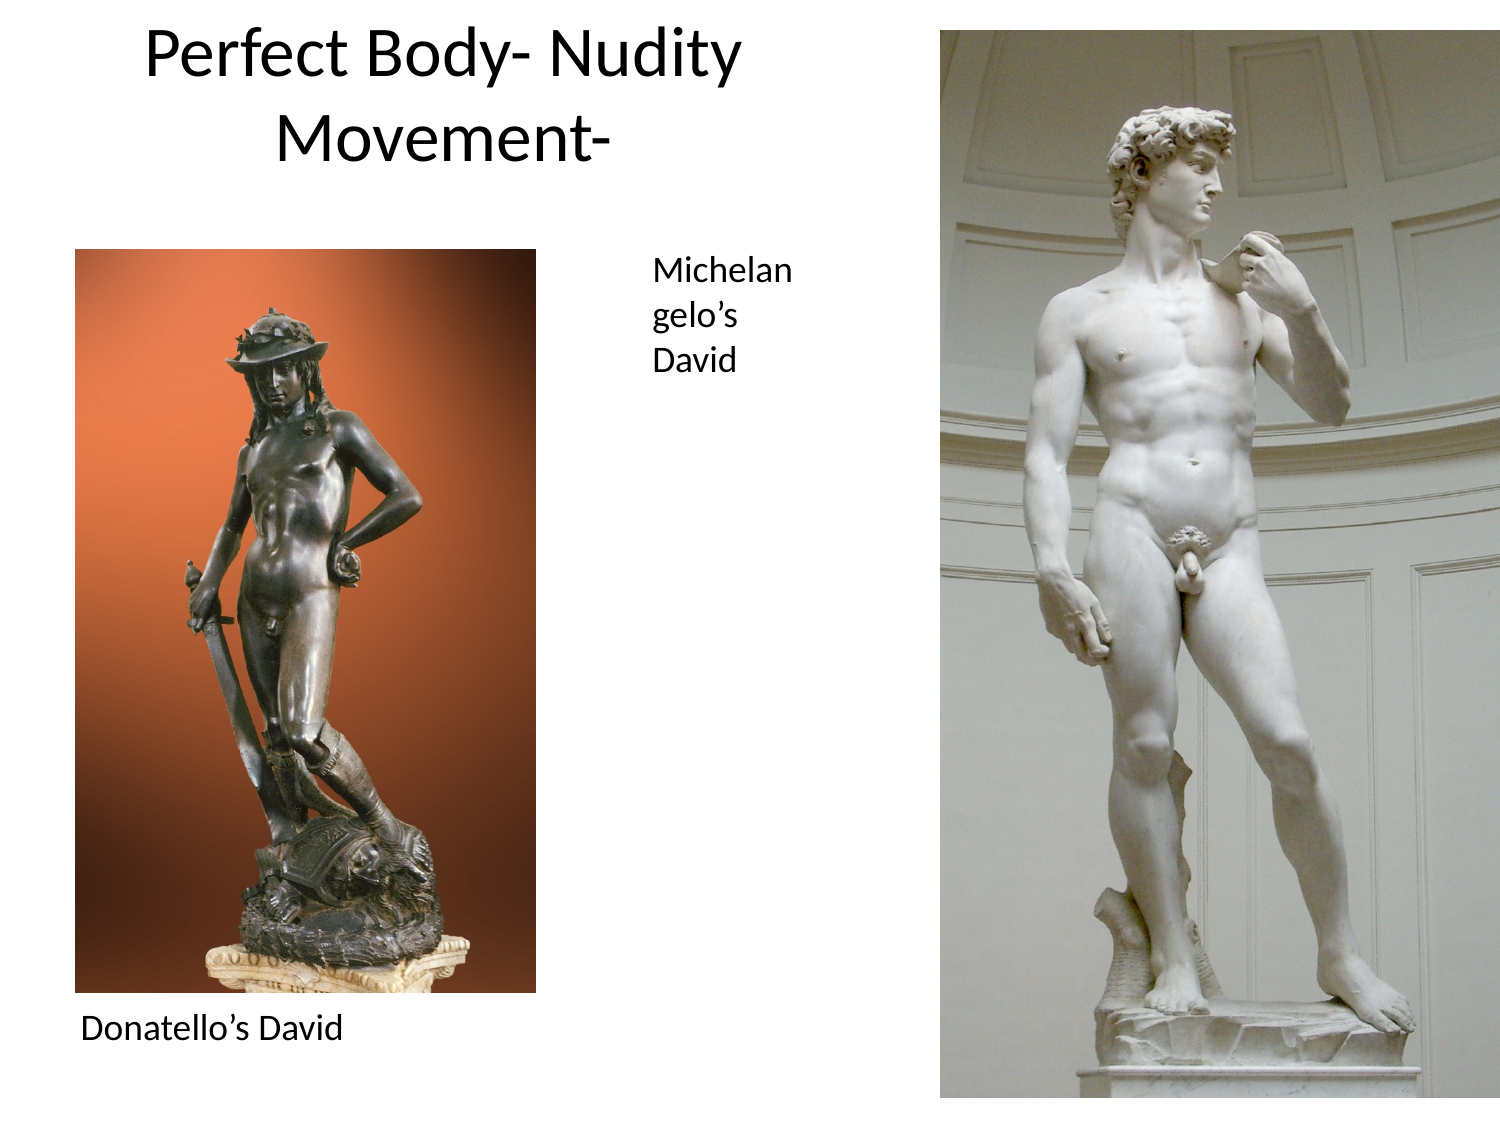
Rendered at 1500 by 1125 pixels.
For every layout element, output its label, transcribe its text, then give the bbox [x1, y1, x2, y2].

title Perfect Body- Nudity Movement- [0, 0, 913, 185]
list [74, 249, 536, 993]
text_box Donatello’s David [65, 995, 504, 1056]
text_box Michelangelo’s David [637, 237, 813, 388]
picture [940, 30, 1500, 1098]
